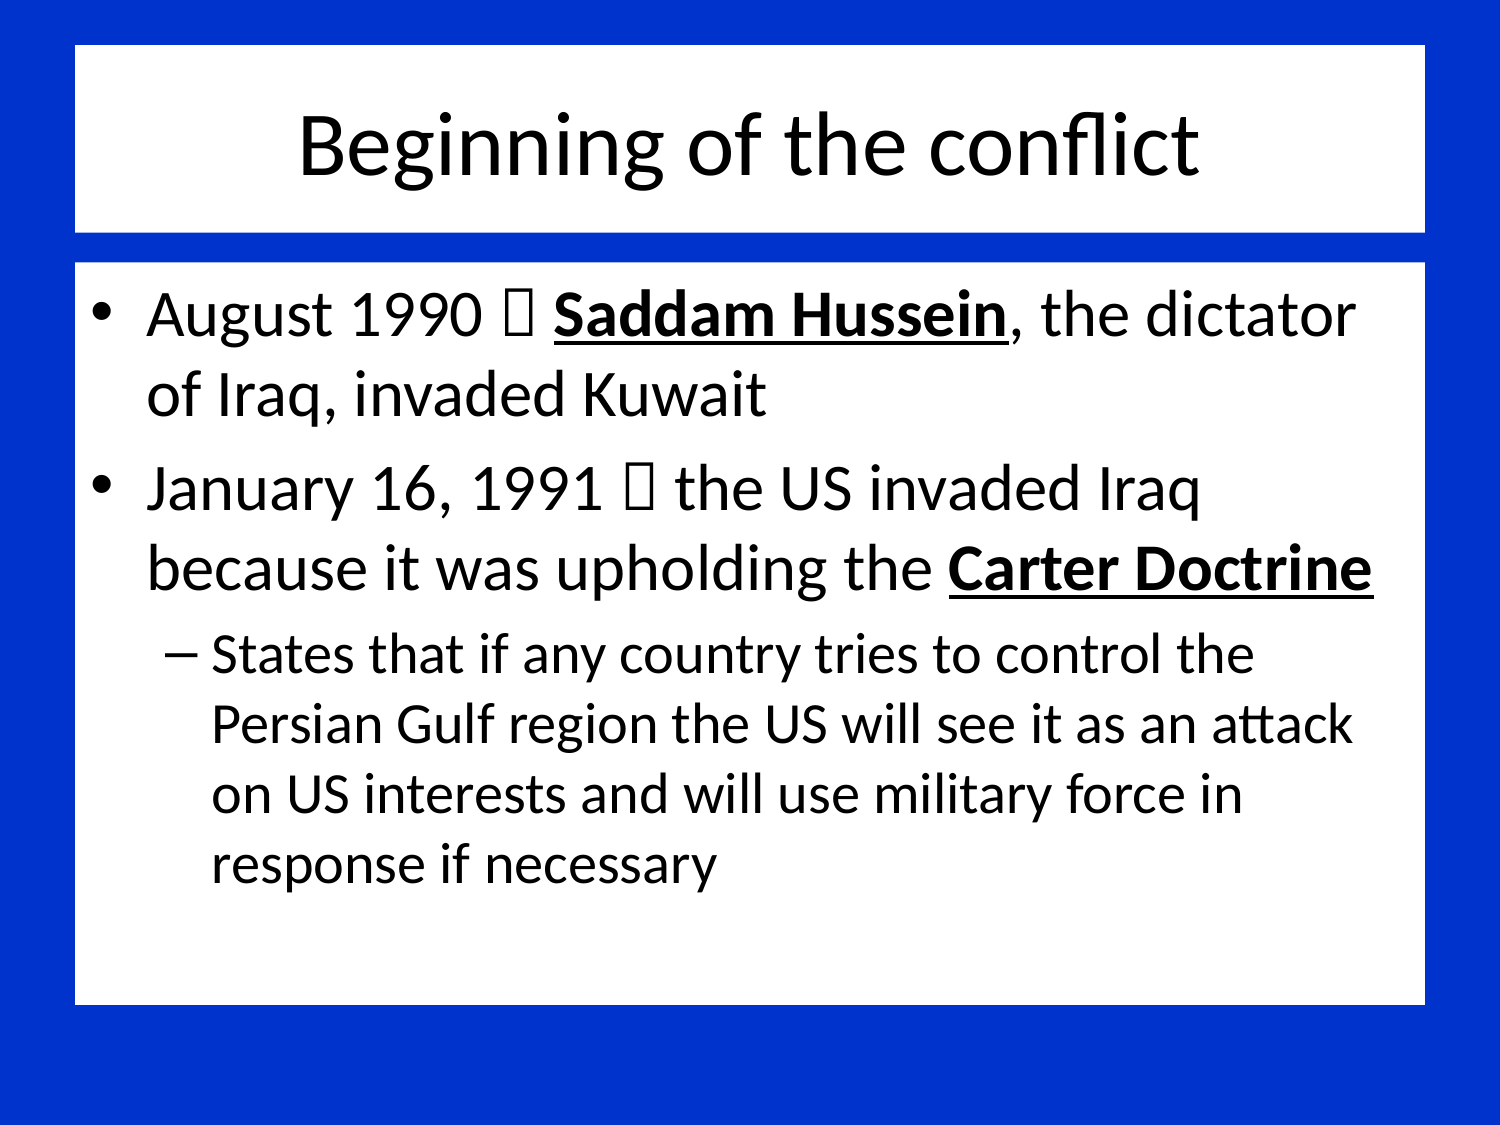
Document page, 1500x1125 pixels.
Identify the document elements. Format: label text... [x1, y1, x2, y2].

title Beginning of the conflict [75, 45, 1425, 233]
list August 1990  Saddam Hussein, the dictator of Iraq, invaded Kuwait January 16, 1991  the US invaded Iraq because it was upholding the Carter Doctrine States that if any country tries to control the Persian Gulf region the US will see it as an attack on US interests and will use military force in response if necessary [75, 262, 1425, 1005]
